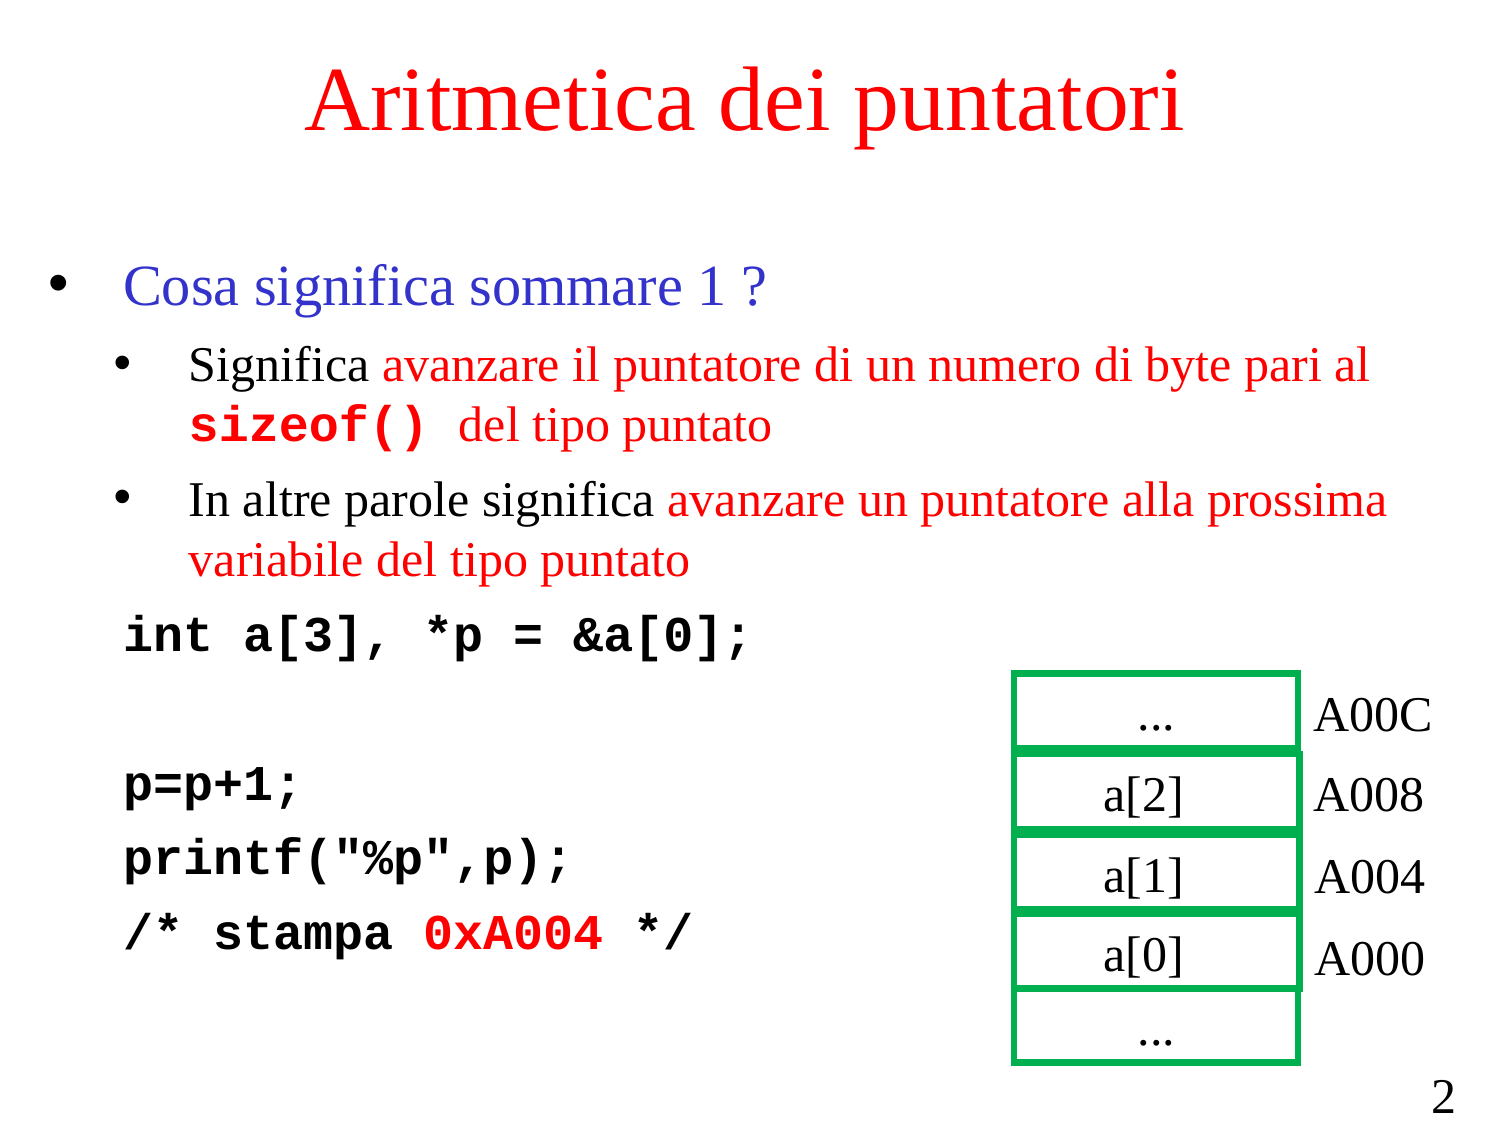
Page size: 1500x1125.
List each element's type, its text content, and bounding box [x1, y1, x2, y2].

text_box a[1] [1013, 834, 1300, 910]
slide_number 23 [1416, 1056, 1486, 1123]
text_box a[0] [1013, 913, 1300, 989]
text_box ... [1014, 987, 1299, 1063]
text_box a[2] [1013, 754, 1298, 829]
list Cosa significa sommare 1 ? Significa avanzare il puntatore di un numero di byte pari al sizeof() del tipo puntato In altre parole significa avanzare un puntatore alla prossima variabile del tipo puntato int a[3], *p = &a[0]; p=p+1; printf("%p",p); /* stampa 0xA004 */ [33, 239, 1446, 978]
text_box ... [1014, 673, 1299, 749]
text_box A00C [1298, 673, 1459, 746]
title Aritmetica dei puntatori [107, 0, 1383, 188]
text_box A008 [1298, 754, 1446, 830]
text_box A000 [1299, 918, 1446, 990]
text_box A004 [1299, 836, 1446, 909]
